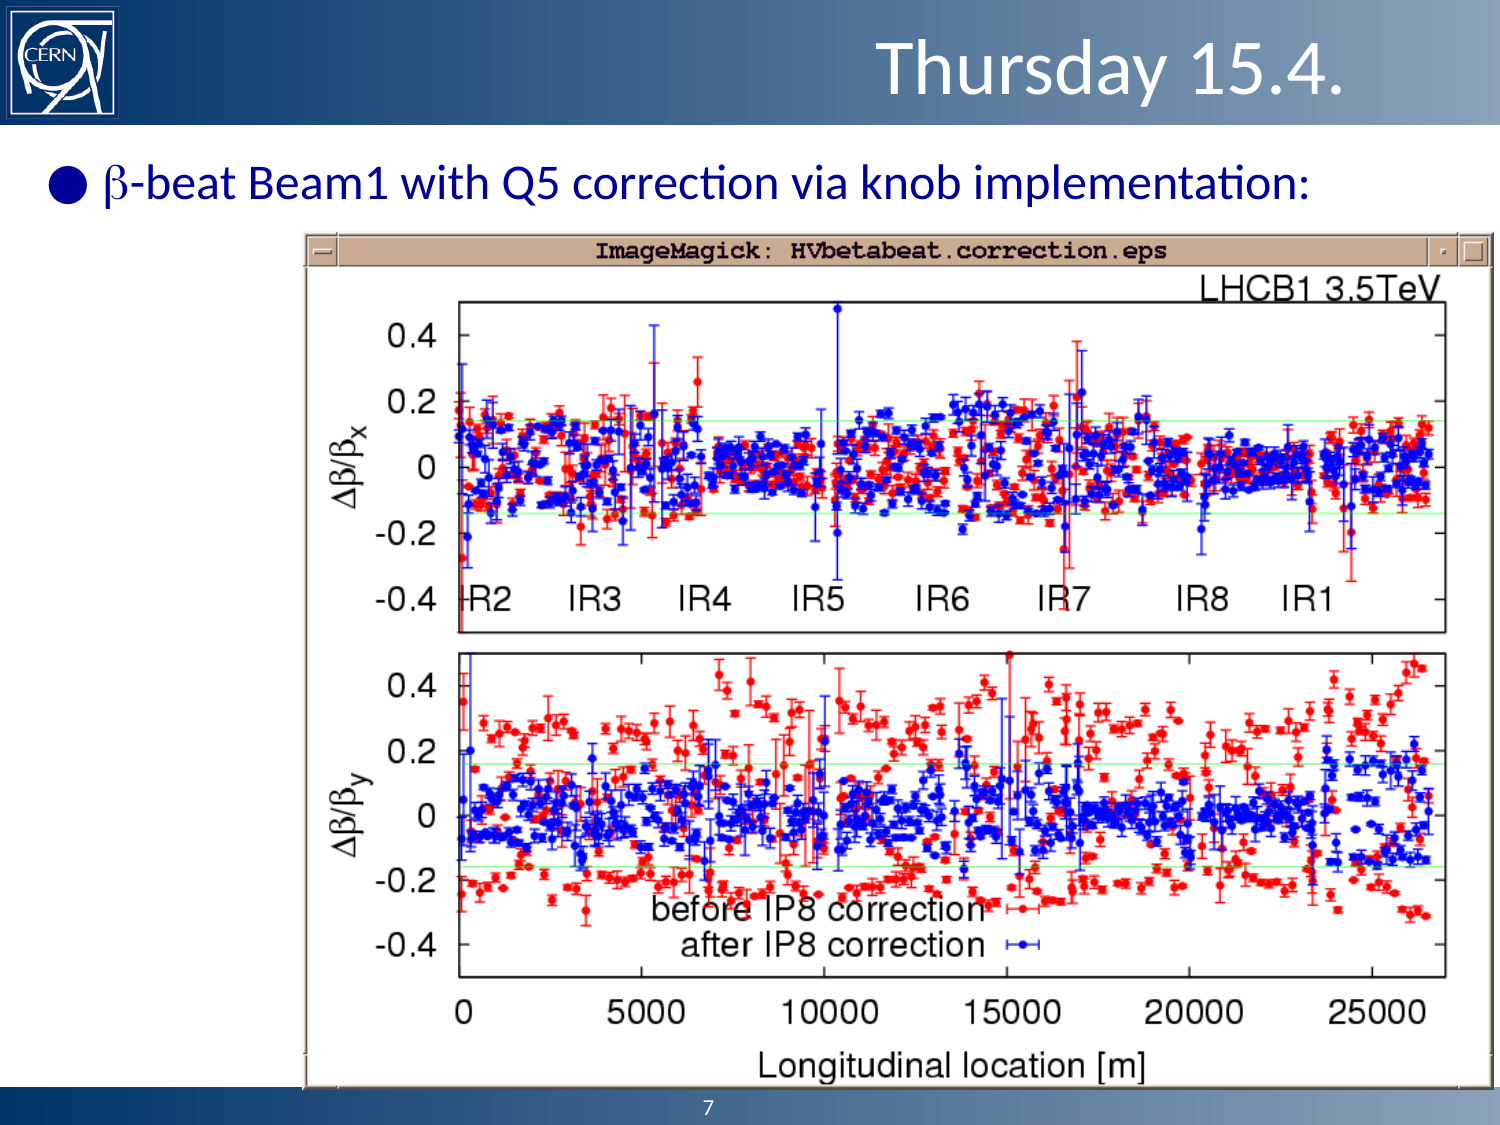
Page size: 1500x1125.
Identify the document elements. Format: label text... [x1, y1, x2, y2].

title Thursday 15.4. [124, 0, 1363, 126]
picture [302, 231, 1494, 1090]
list b-beat Beam1 with Q5 correction via knob implementation: [30, 141, 1494, 1018]
picture [6, 6, 119, 119]
slide_number 7 [687, 1099, 876, 1125]
